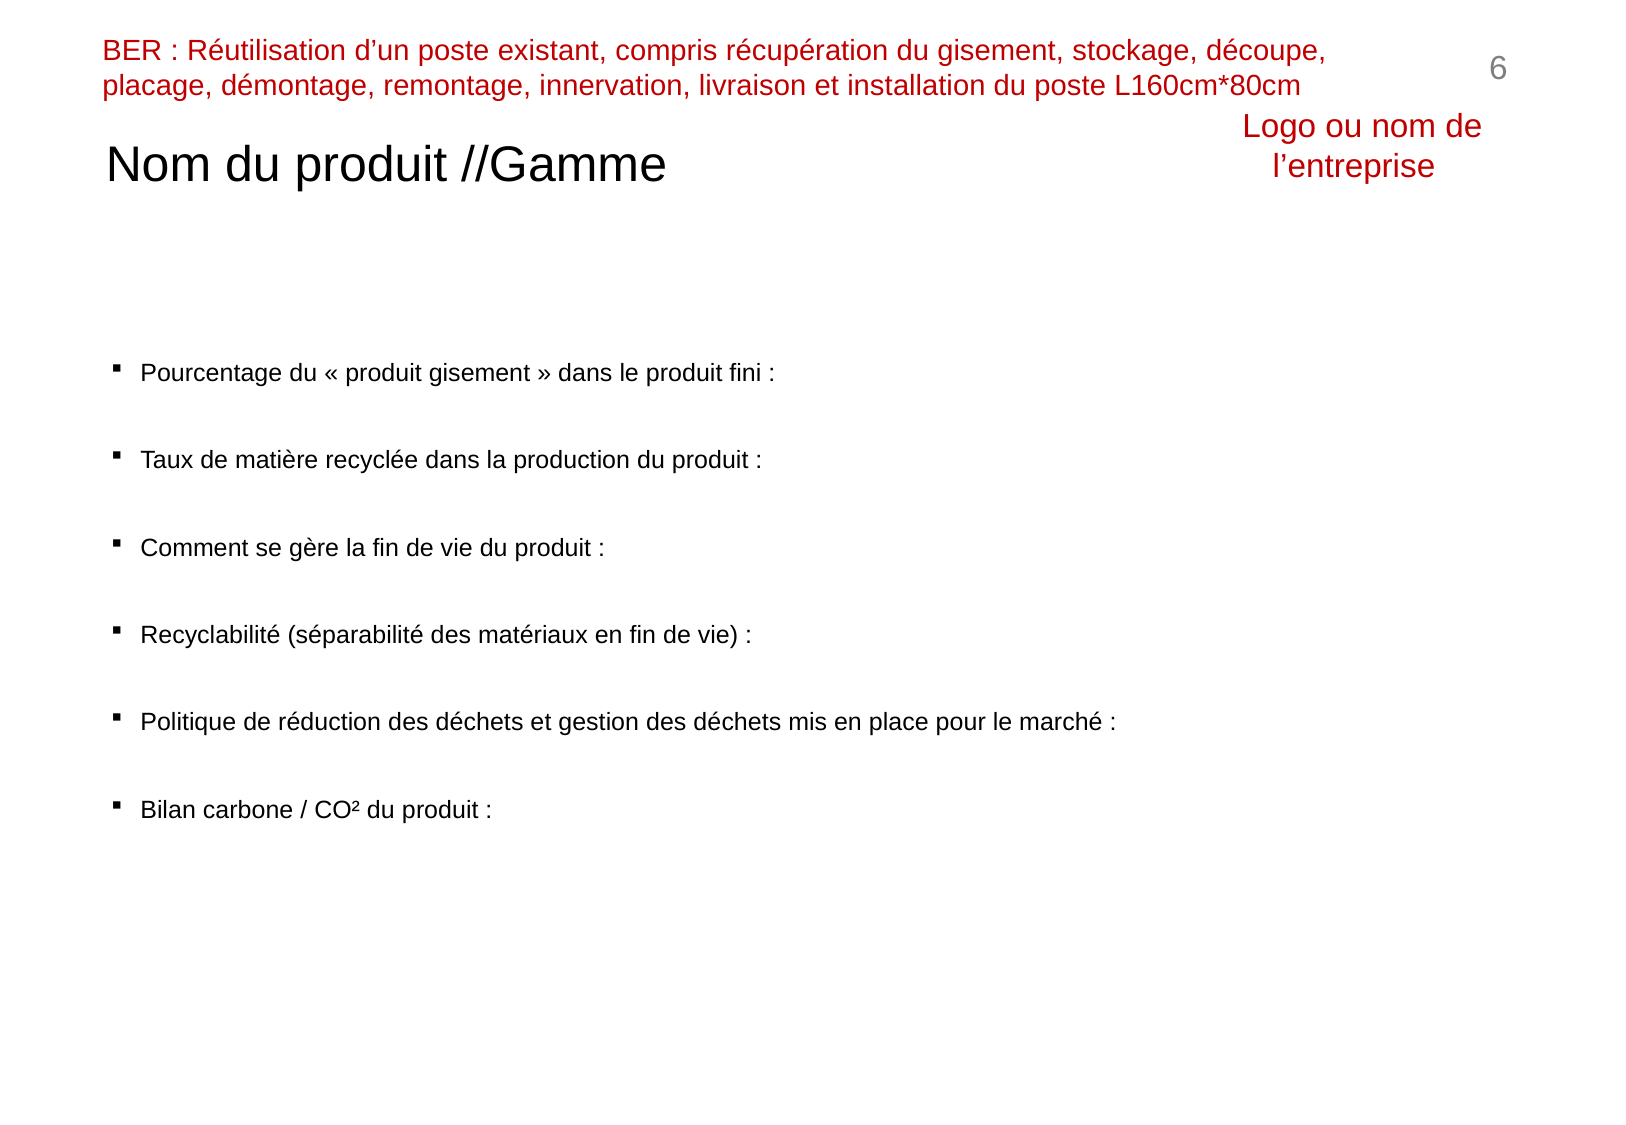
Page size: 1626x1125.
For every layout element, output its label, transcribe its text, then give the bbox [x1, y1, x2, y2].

title BER : Réutilisation d’un poste existant, compris récupération du gisement, stockage, découpe, placage, démontage, remontage, innervation, livraison et installation du poste L160cm*80cm [102, 19, 1426, 109]
text_box Logo ou nom de l’entreprise [1141, 91, 1567, 197]
text_box Pourcentage du « produit gisement » dans le produit fini : Taux de matière recyclée dans la production du produit : Comment se gère la fin de vie du produit : Recyclabilité (séparabilité des matériaux en fin de vie) : Politique de réduction des déchets et gestion des déchets mis en place pour le marché : Bilan carbone / CO² du produit : [81, 304, 1333, 1067]
slide_number 6 [1426, 19, 1523, 91]
list Nom du produit //Gamme [91, 109, 1523, 215]
